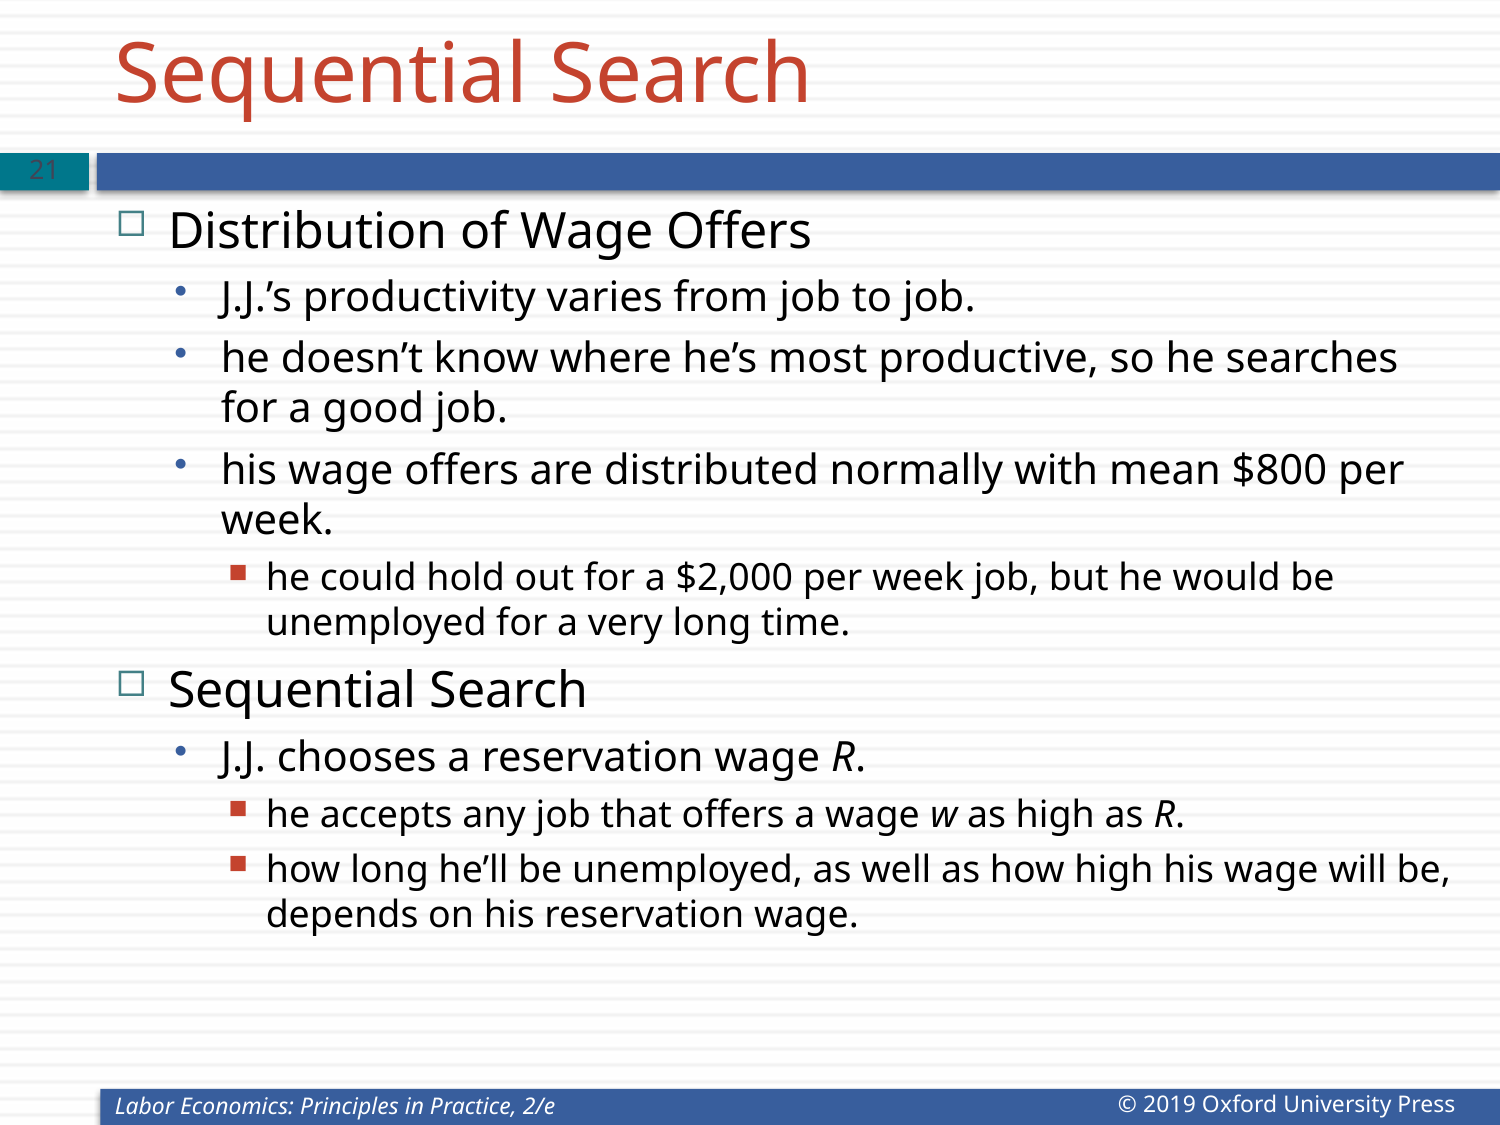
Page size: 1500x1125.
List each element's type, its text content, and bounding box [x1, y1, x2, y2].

slide_number Labor Economics: Principles in Practice, 2/e [99, 1090, 745, 1125]
list Distribution of Wage Offers J.J.’s productivity varies from job to job. he doesn’t know where he’s most productive, so he searches for a good job. his wage offers are distributed normally with mean $800 per week. he could hold out for a $2,000 per week job, but he would be unemployed for a very long time. Sequential Search J.J. chooses a reservation wage R. he accepts any job that offers a wage w as high as R. how long he’ll be unemployed, as well as how high his wage will be, depends on his reservation wage. [101, 190, 1473, 1084]
footer © 2019 Oxford University Press [825, 1090, 1471, 1125]
title Sequential Search [99, 1, 1472, 136]
slide_number 20 [0, 153, 89, 191]
